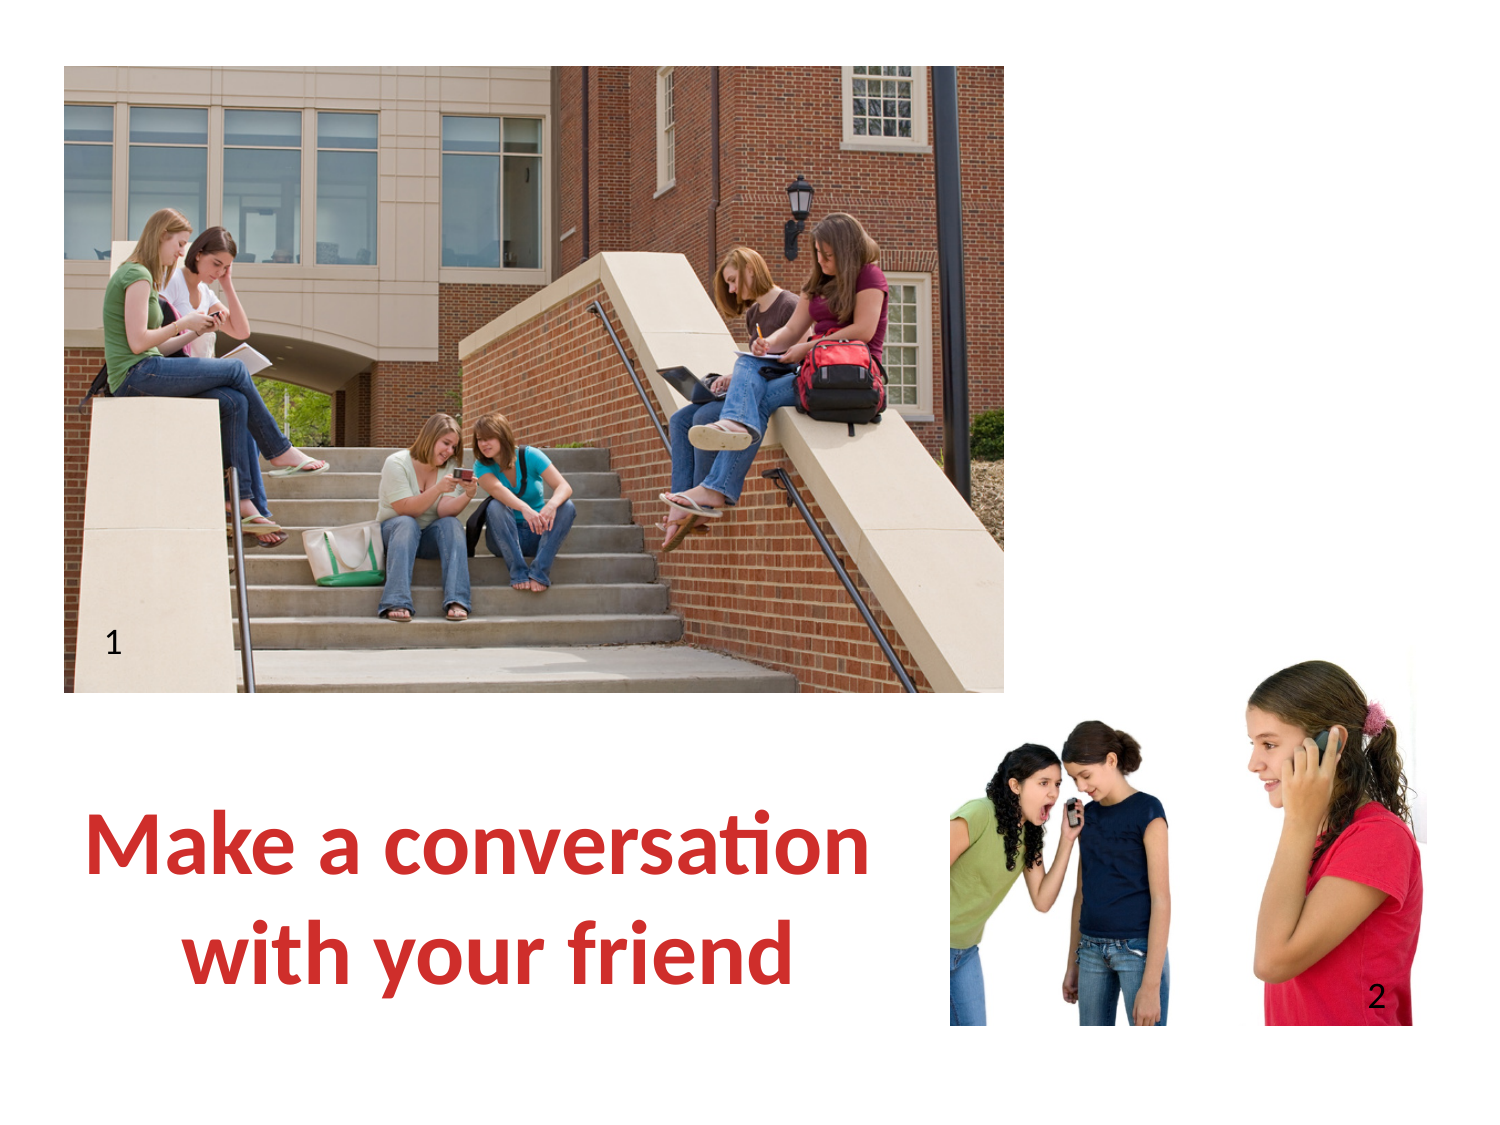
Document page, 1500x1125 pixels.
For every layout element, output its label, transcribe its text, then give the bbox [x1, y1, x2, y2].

text_box Make a conversation with your friend [68, 775, 909, 1010]
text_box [950, 644, 1427, 1026]
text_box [64, 66, 1005, 693]
